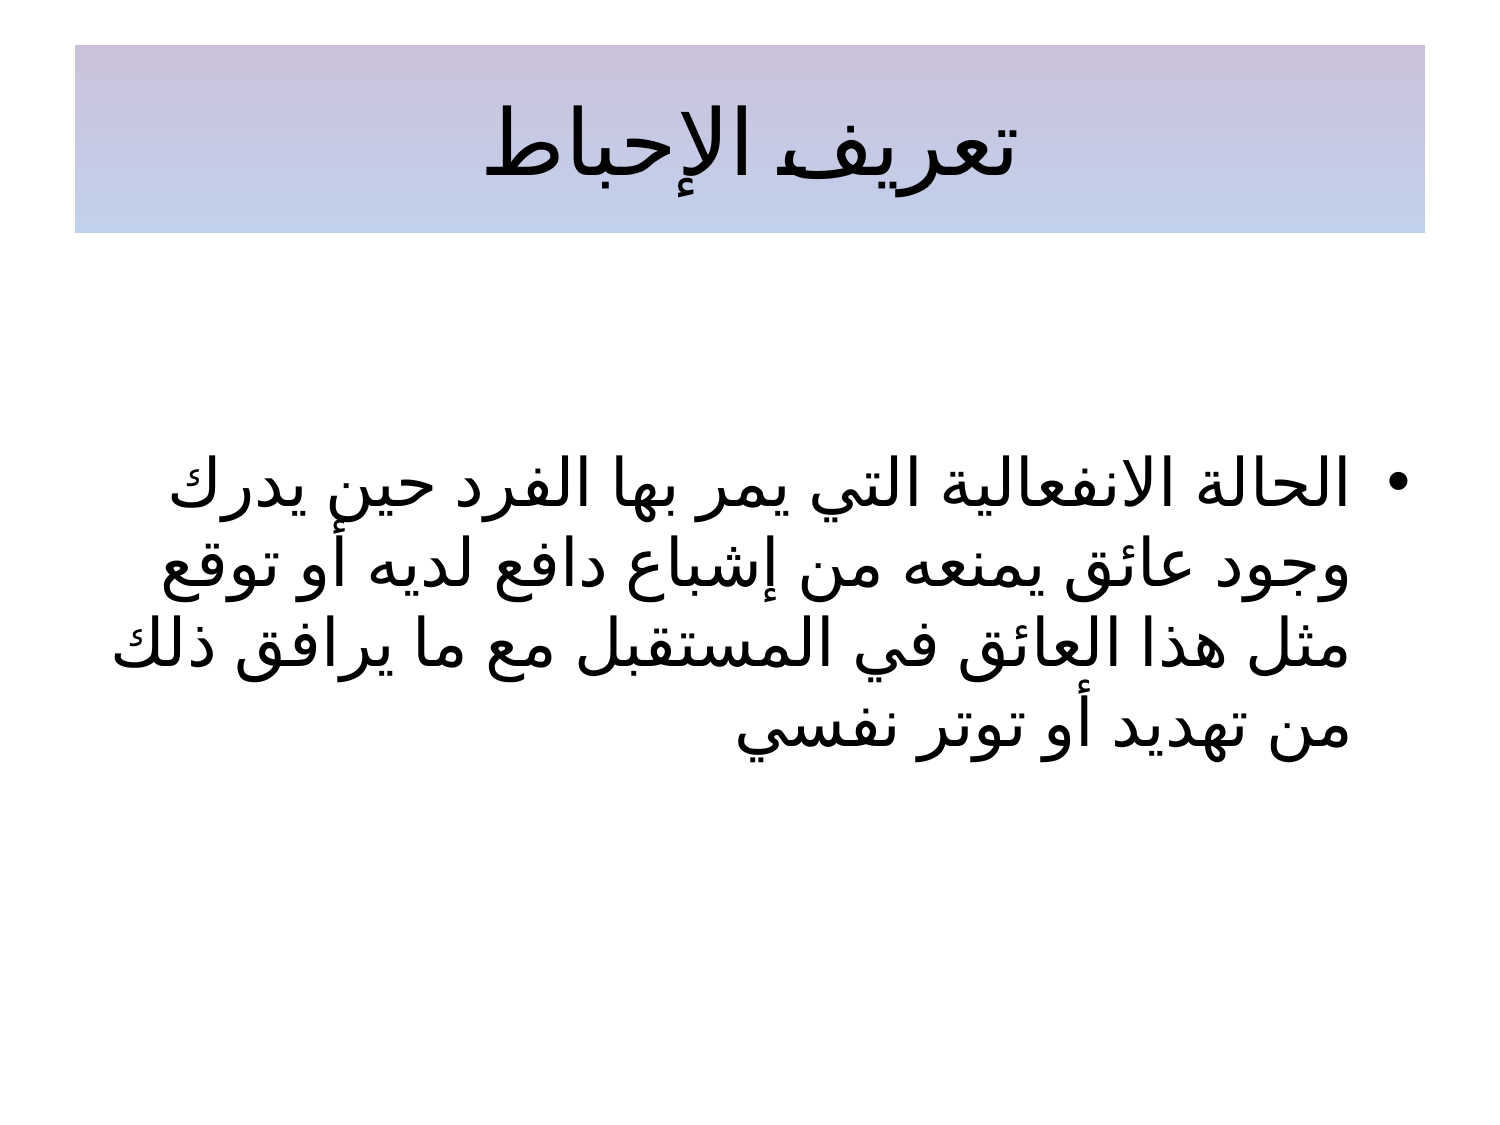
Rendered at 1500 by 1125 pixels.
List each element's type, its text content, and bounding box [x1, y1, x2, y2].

list الحالة الانفعالية التي يمر بها الفرد حين يدرك وجود عائق يمنعه من إشباع دافع لديه أو توقع مثل هذا العائق في المستقبل مع ما يرافق ذلك من تهديد أو توتر نفسي [75, 432, 1425, 1005]
title تعريف الإحباط [75, 45, 1425, 233]
